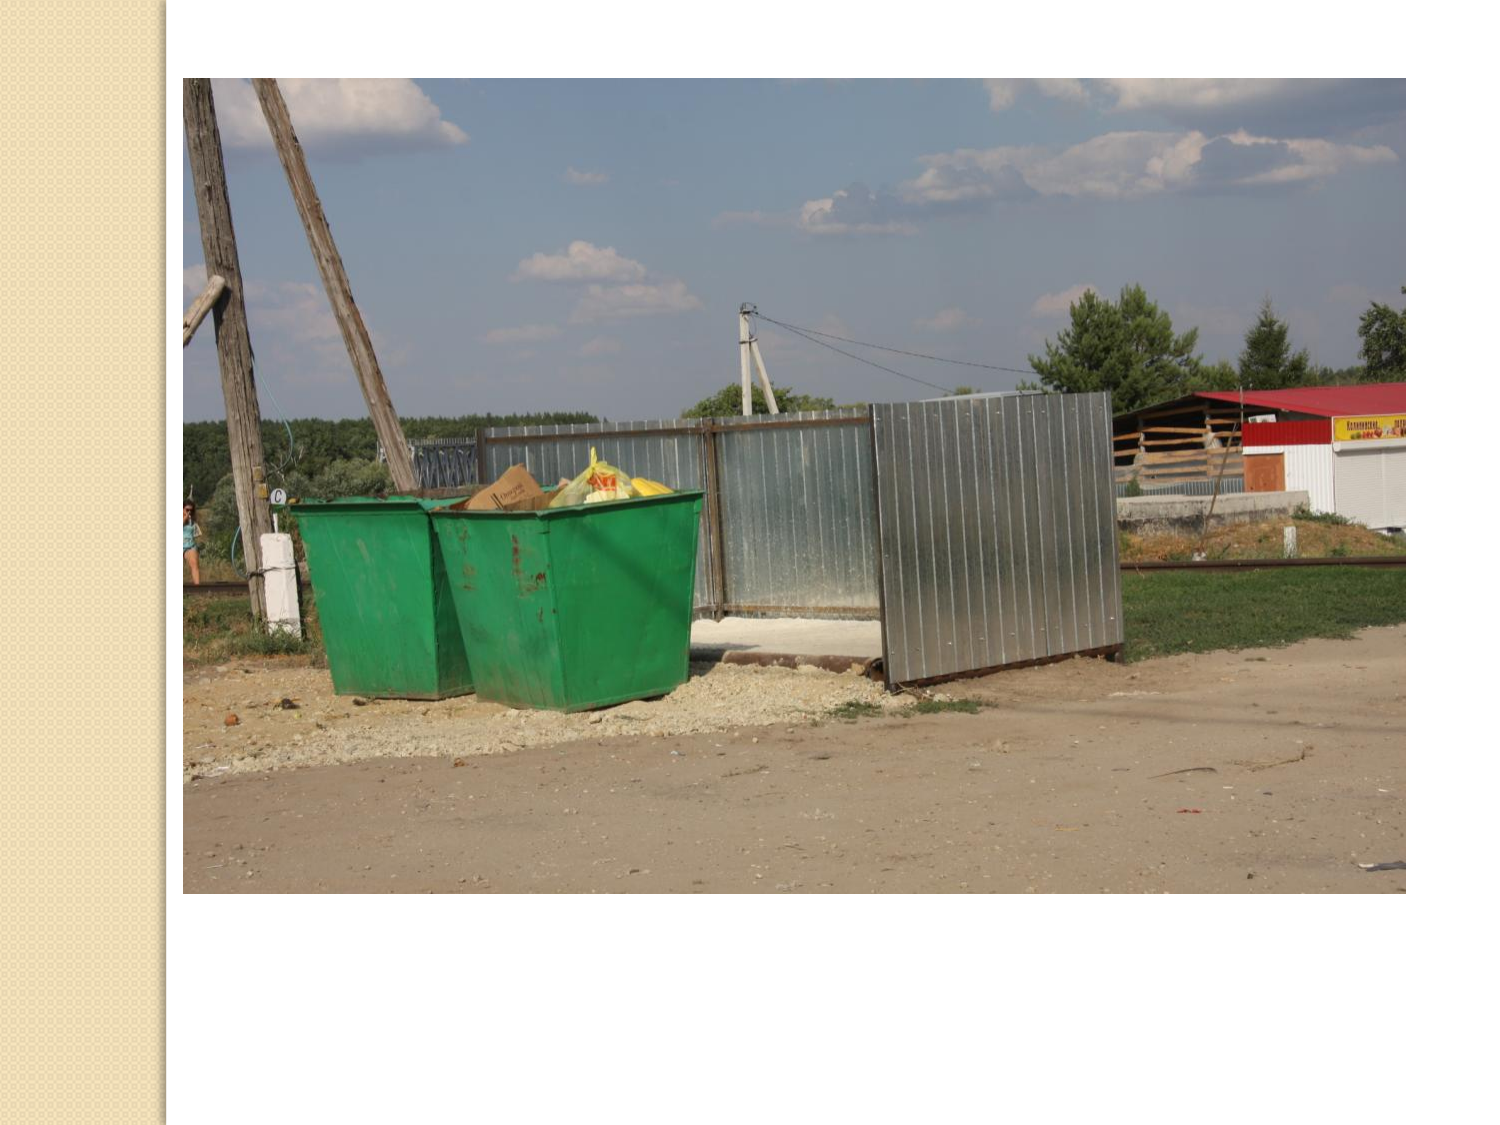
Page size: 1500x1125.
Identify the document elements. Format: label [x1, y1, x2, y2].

picture [182, 77, 1406, 894]
